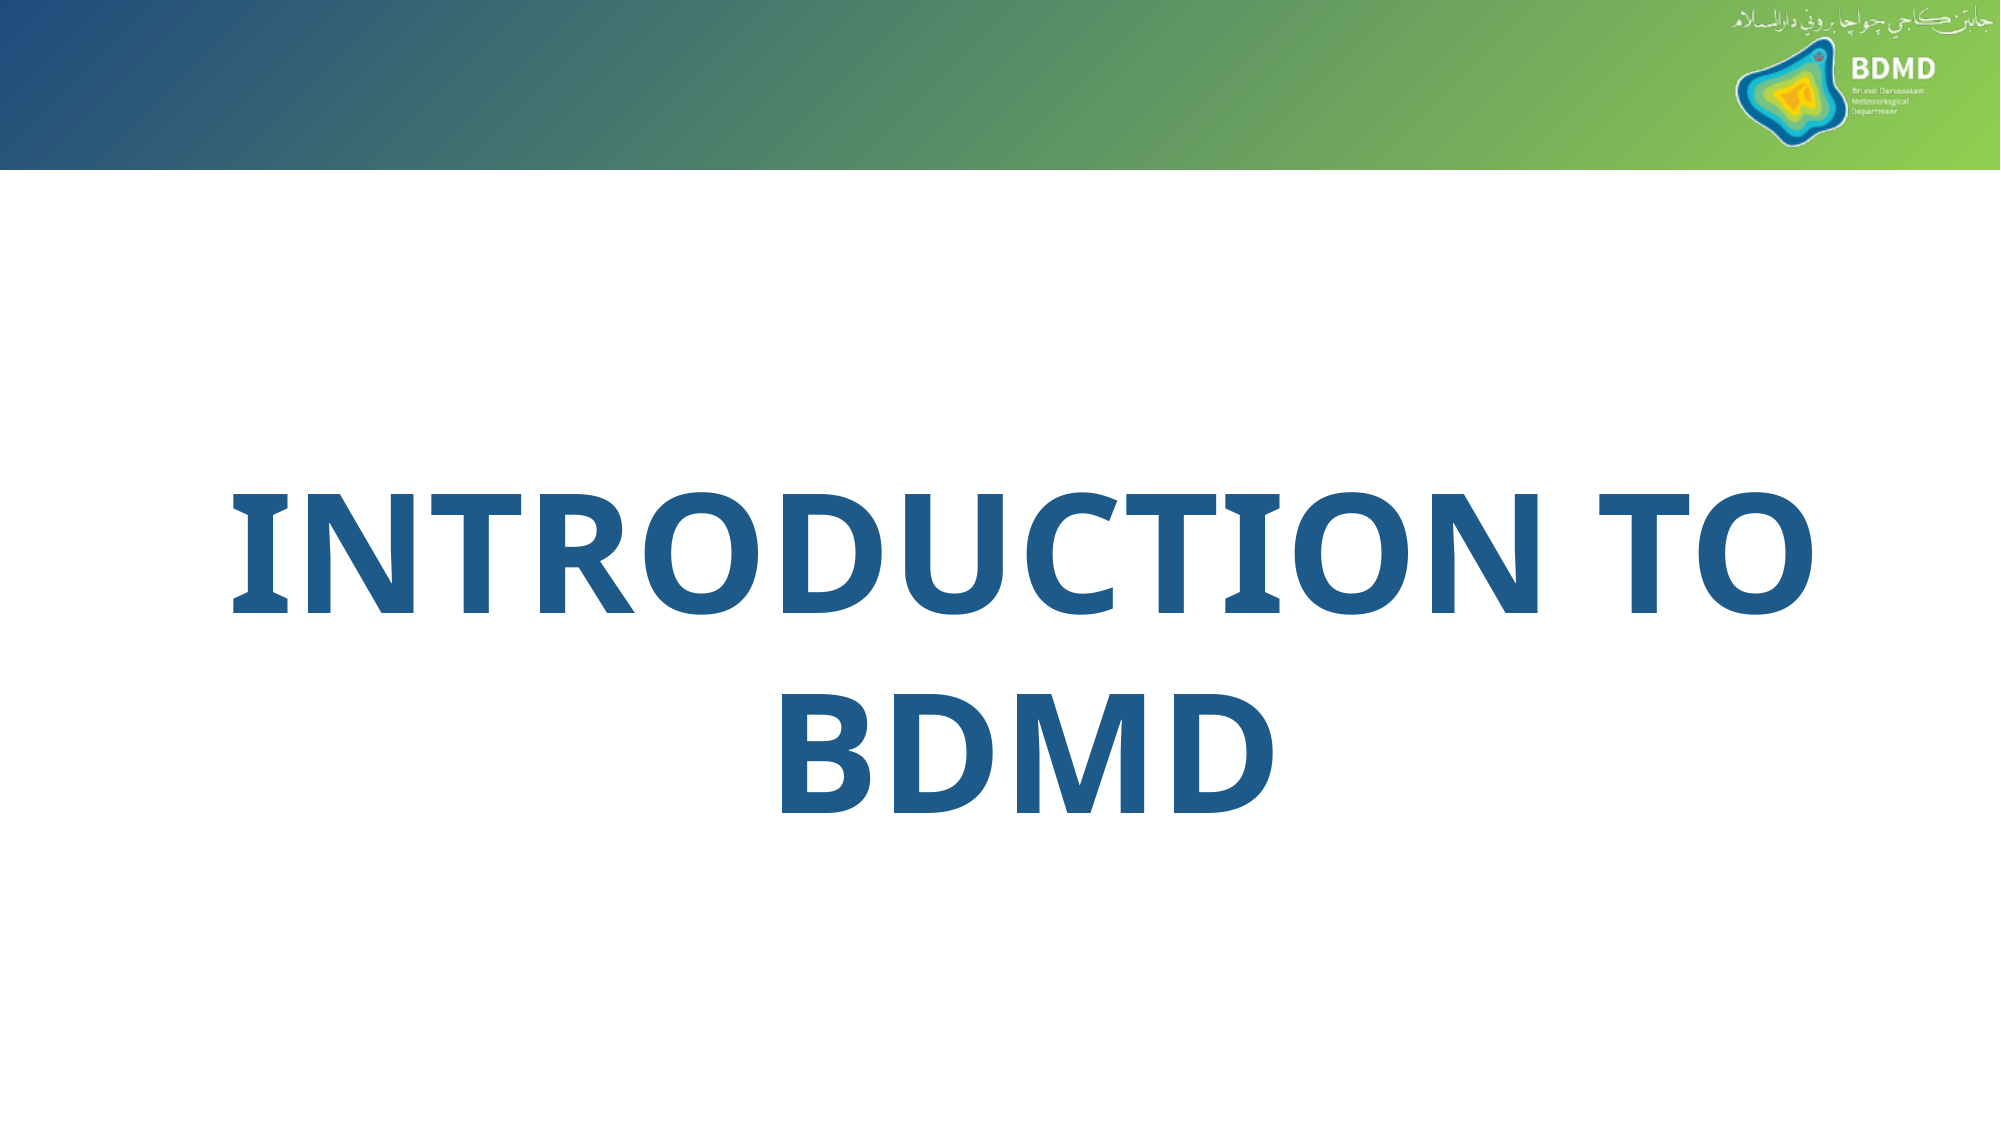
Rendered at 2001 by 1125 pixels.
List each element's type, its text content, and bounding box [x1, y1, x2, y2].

text_box INTRODUCTION TO BDMD [0, 169, 2000, 1125]
title [0, 0, 2000, 169]
picture [1726, 0, 2000, 151]
